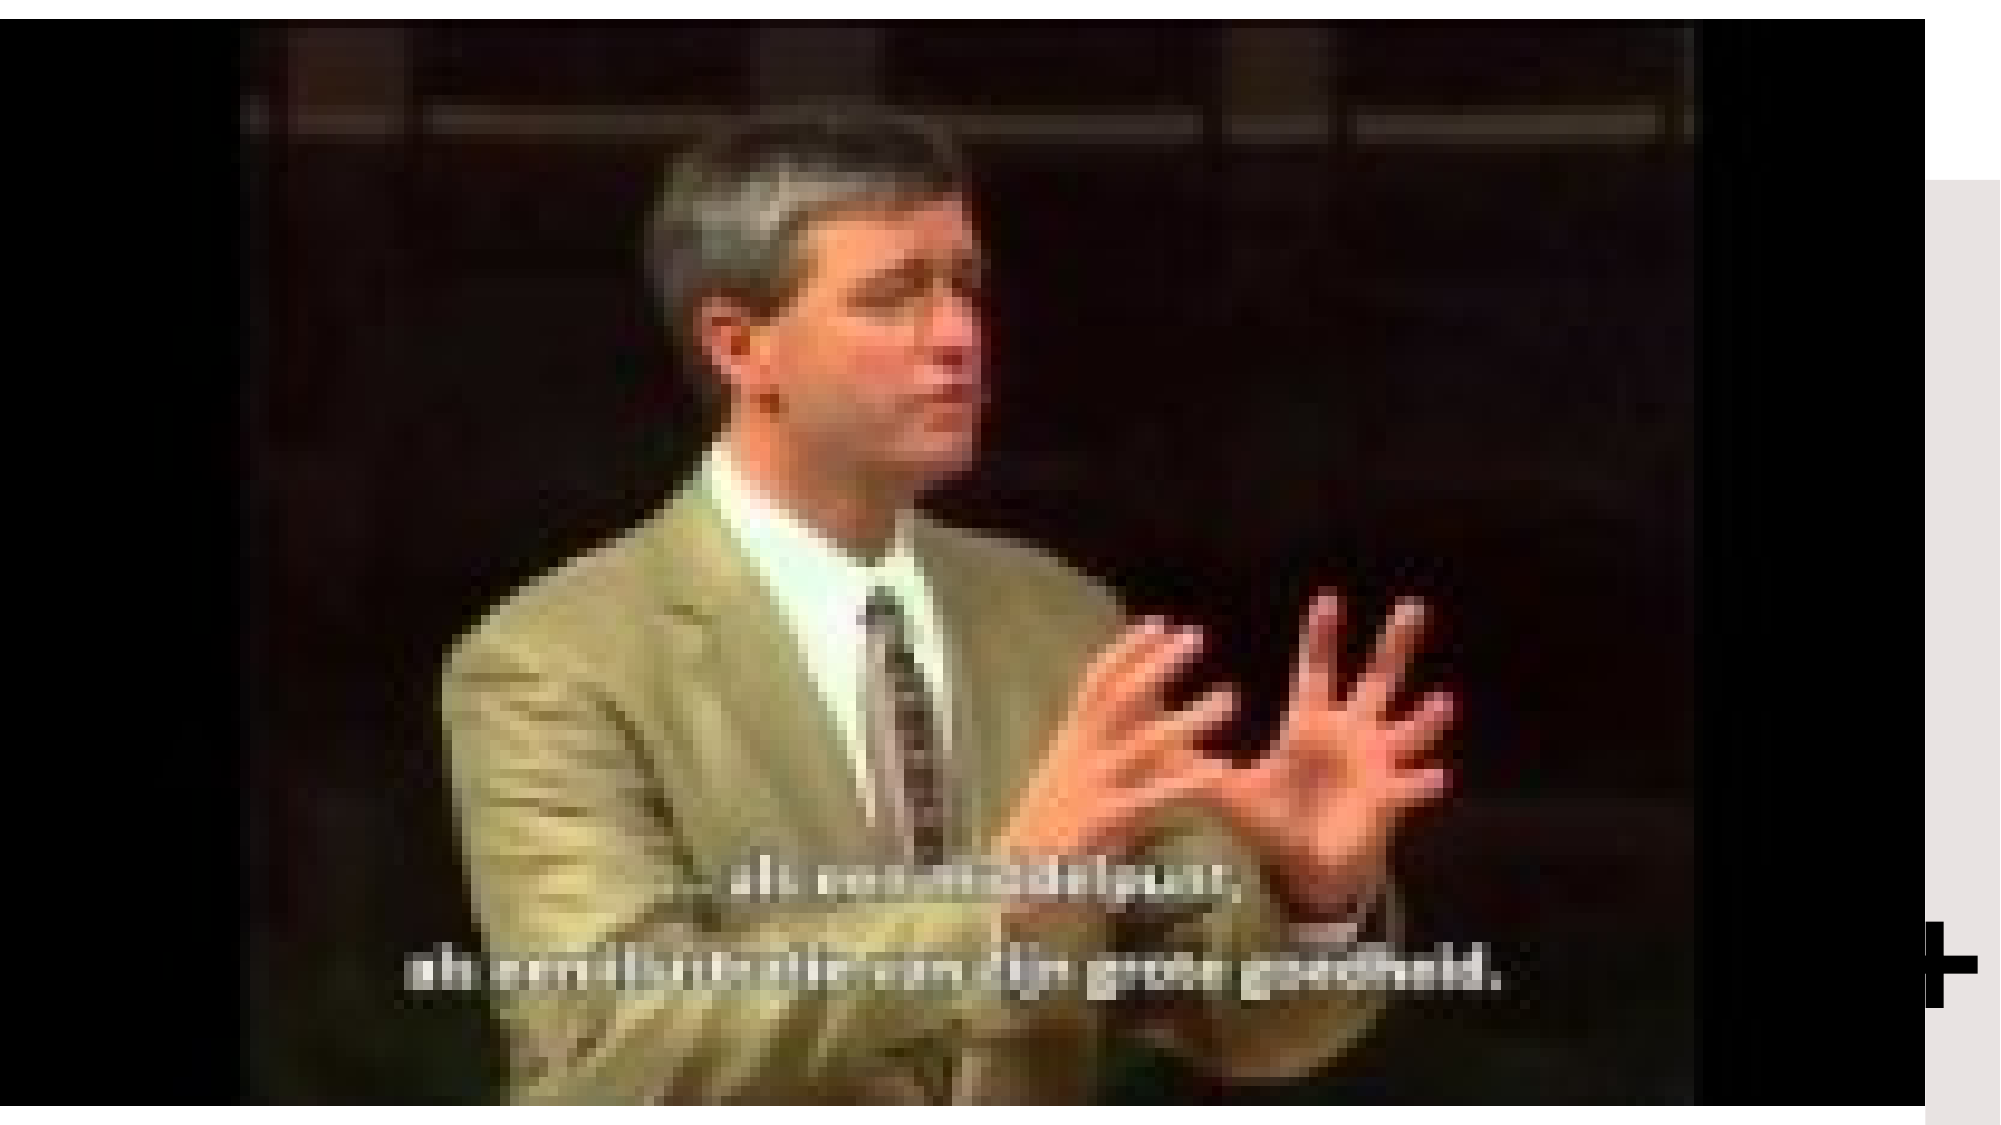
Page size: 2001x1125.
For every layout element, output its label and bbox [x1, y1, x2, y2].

text_box [0, 18, 1926, 1107]
